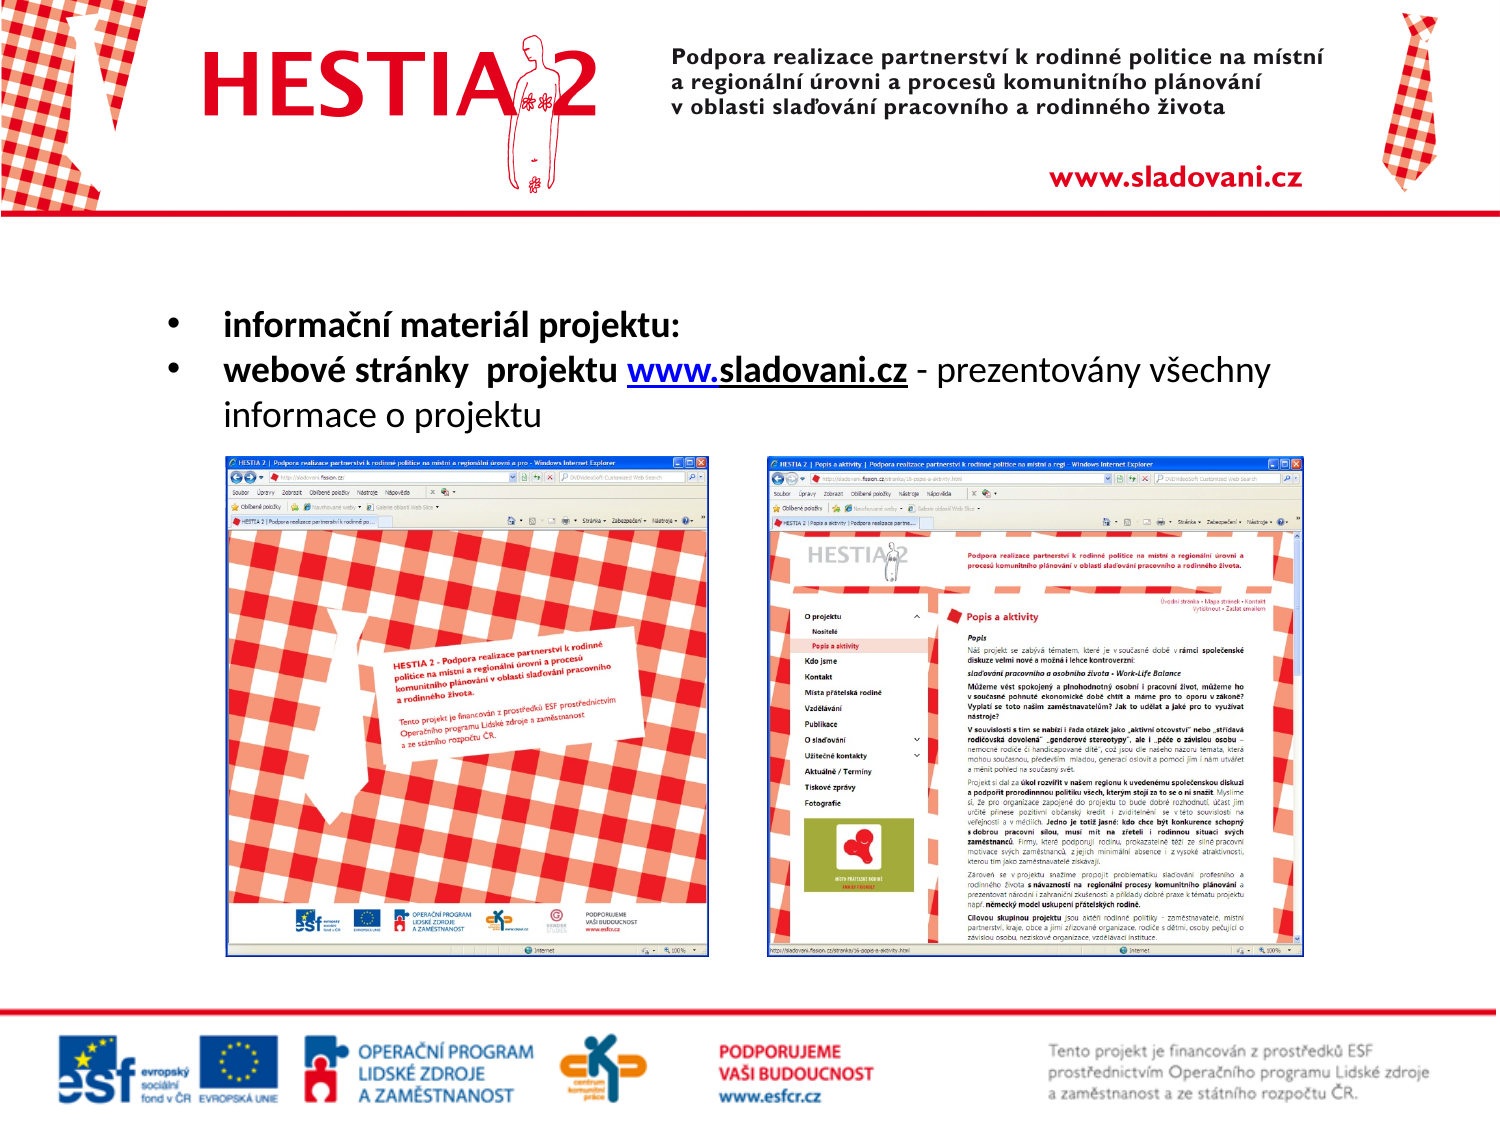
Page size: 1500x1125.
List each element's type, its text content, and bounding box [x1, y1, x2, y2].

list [0, 0, 1500, 217]
text_box informační materiál projektu: webové stránky projektu www.sladovani.cz - prezentovány všechny informace o projektu [152, 292, 1348, 533]
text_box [224, 456, 1304, 957]
picture [0, 1004, 1496, 1125]
